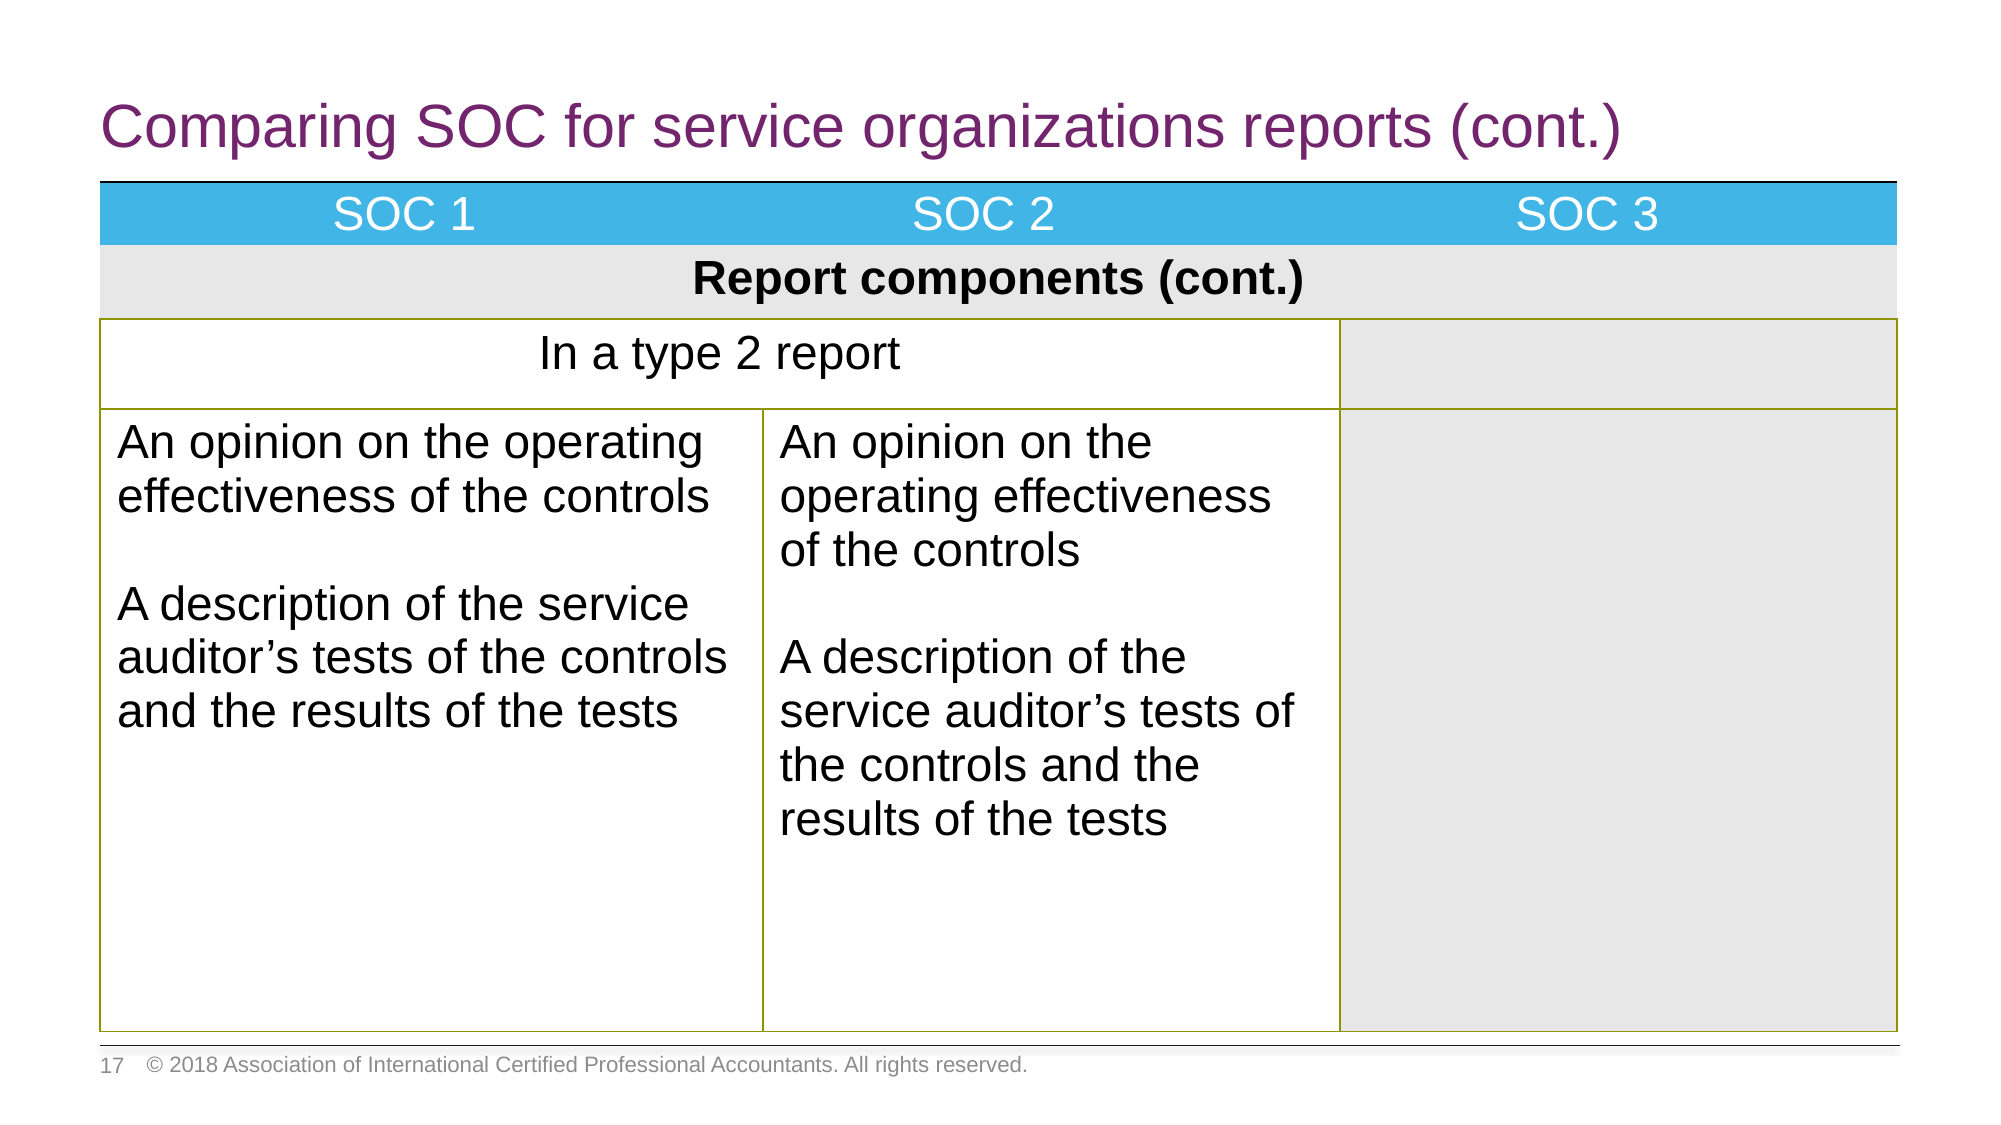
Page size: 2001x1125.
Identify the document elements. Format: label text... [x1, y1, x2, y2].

table_cell [1341, 410, 1896, 1031]
slide_number 17 [99, 1050, 147, 1111]
table_cell In a type 2 report [101, 320, 1339, 408]
title Comparing SOC for service organizations reports (cont.) [100, 30, 1800, 160]
table_cell An opinion on the operating effectiveness of the controls A description of the service auditor’s tests of the controls and the results of the tests [101, 410, 762, 1031]
table_cell An opinion on the operating effectiveness of the controls A description of the service auditor’s tests of the controls and the results of the tests [764, 410, 1339, 1031]
table_header SOC 3 [1268, 183, 1897, 245]
footer © 2018 Association of International Certified Professional Accountants. All rights reserved. [147, 1050, 1900, 1111]
table_header SOC 2 [690, 183, 1268, 245]
table_cell Report components (cont.) [100, 245, 1897, 318]
table_header SOC 1 [100, 183, 690, 245]
table_cell [1341, 320, 1896, 408]
